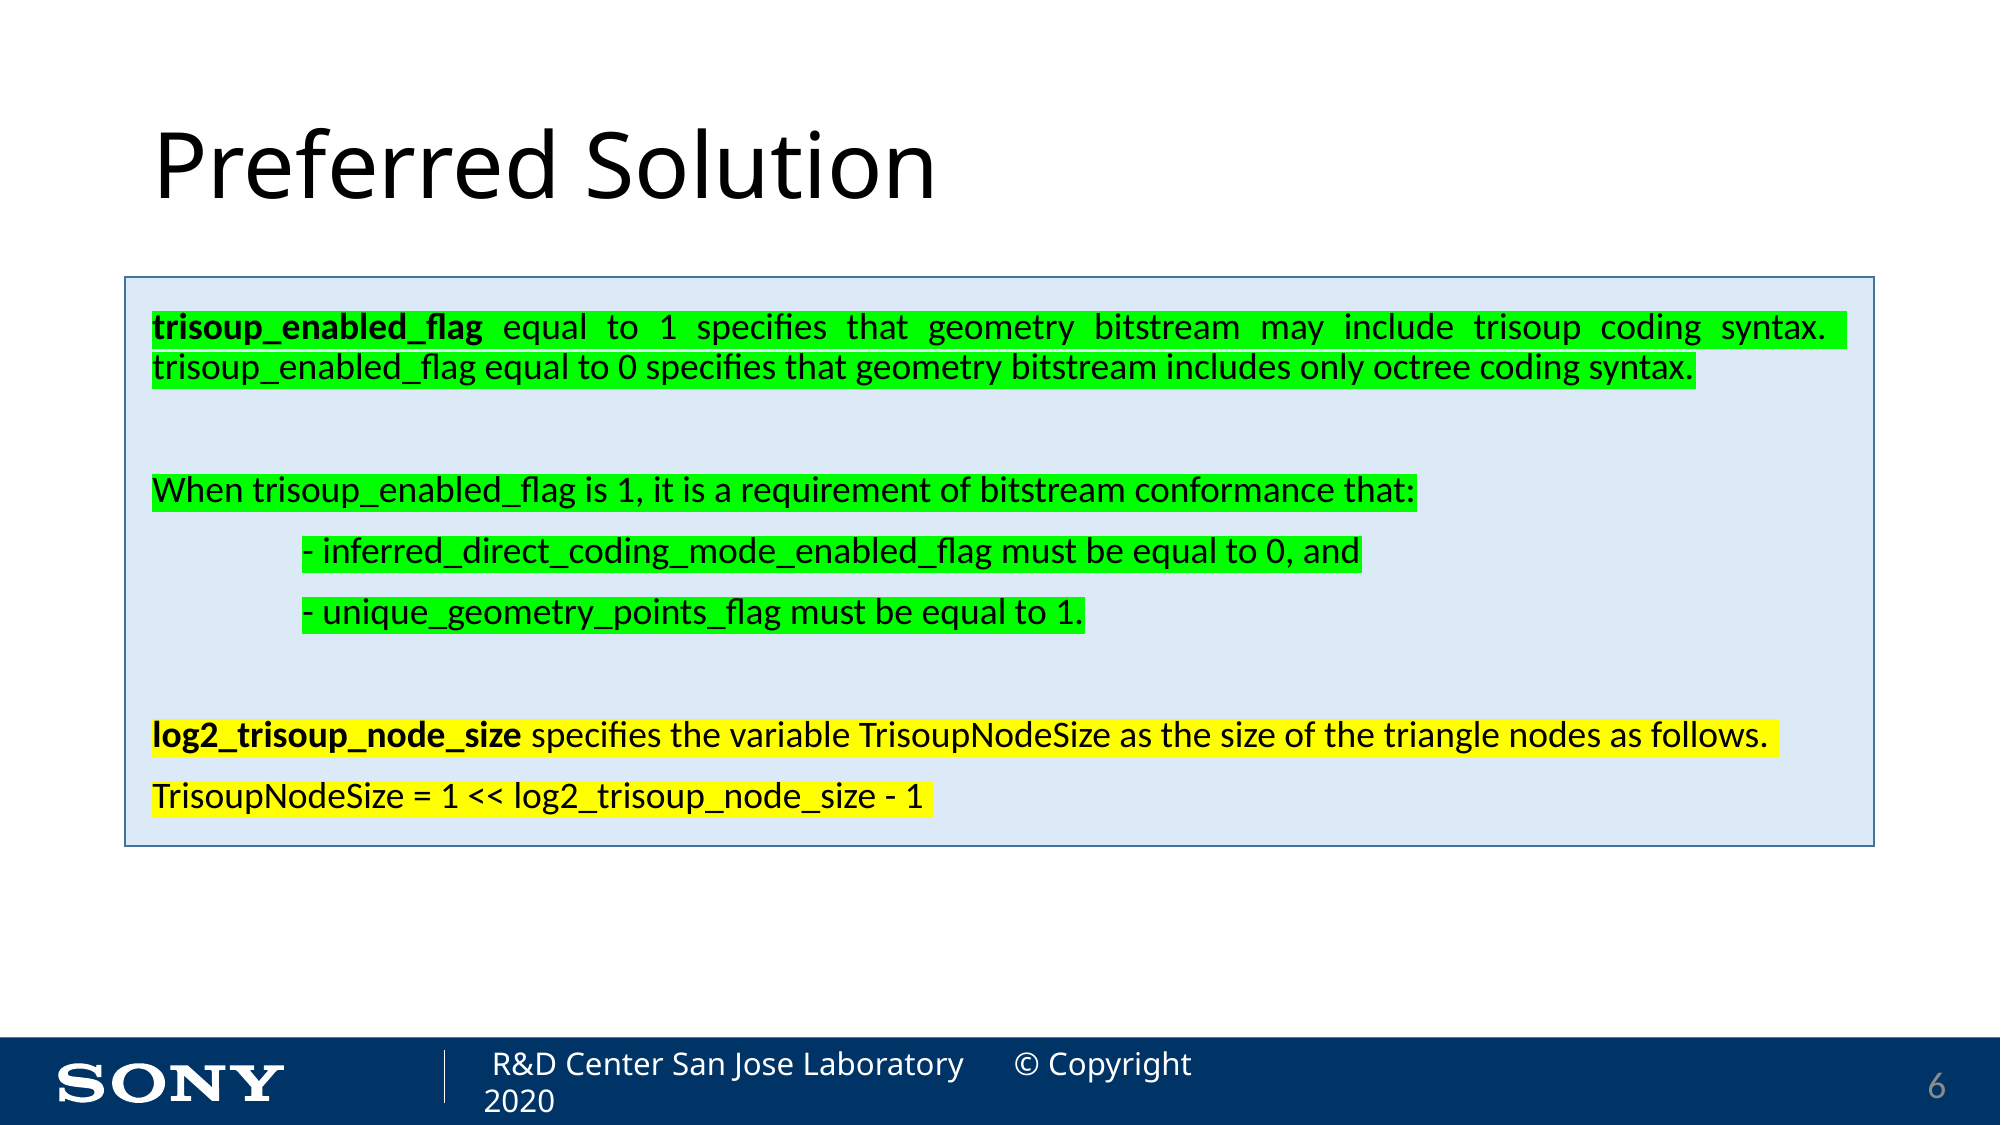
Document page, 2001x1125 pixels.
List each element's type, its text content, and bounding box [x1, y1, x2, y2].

slide_number 6 [1511, 1053, 1962, 1114]
title Preferred Solution [137, 59, 1863, 278]
list trisoup_enabled_flag equal to 1 specifies that geometry bitstream may include trisoup coding syntax. trisoup_enabled_flag equal to 0 specifies that geometry bitstream includes only octree coding syntax. When trisoup_enabled_flag is 1, it is a requirement of bitstream conformance that: - inferred_direct_coding_mode_enabled_flag must be equal to 0, and - unique_geometry_points_flag must be equal to 1. log2_trisoup_node_size specifies the variable TrisoupNodeSize as the size of the triangle nodes as follows. TrisoupNodeSize = 1 << log2_trisoup_node_size - 1 [137, 299, 1863, 1014]
text_box [124, 276, 1875, 847]
